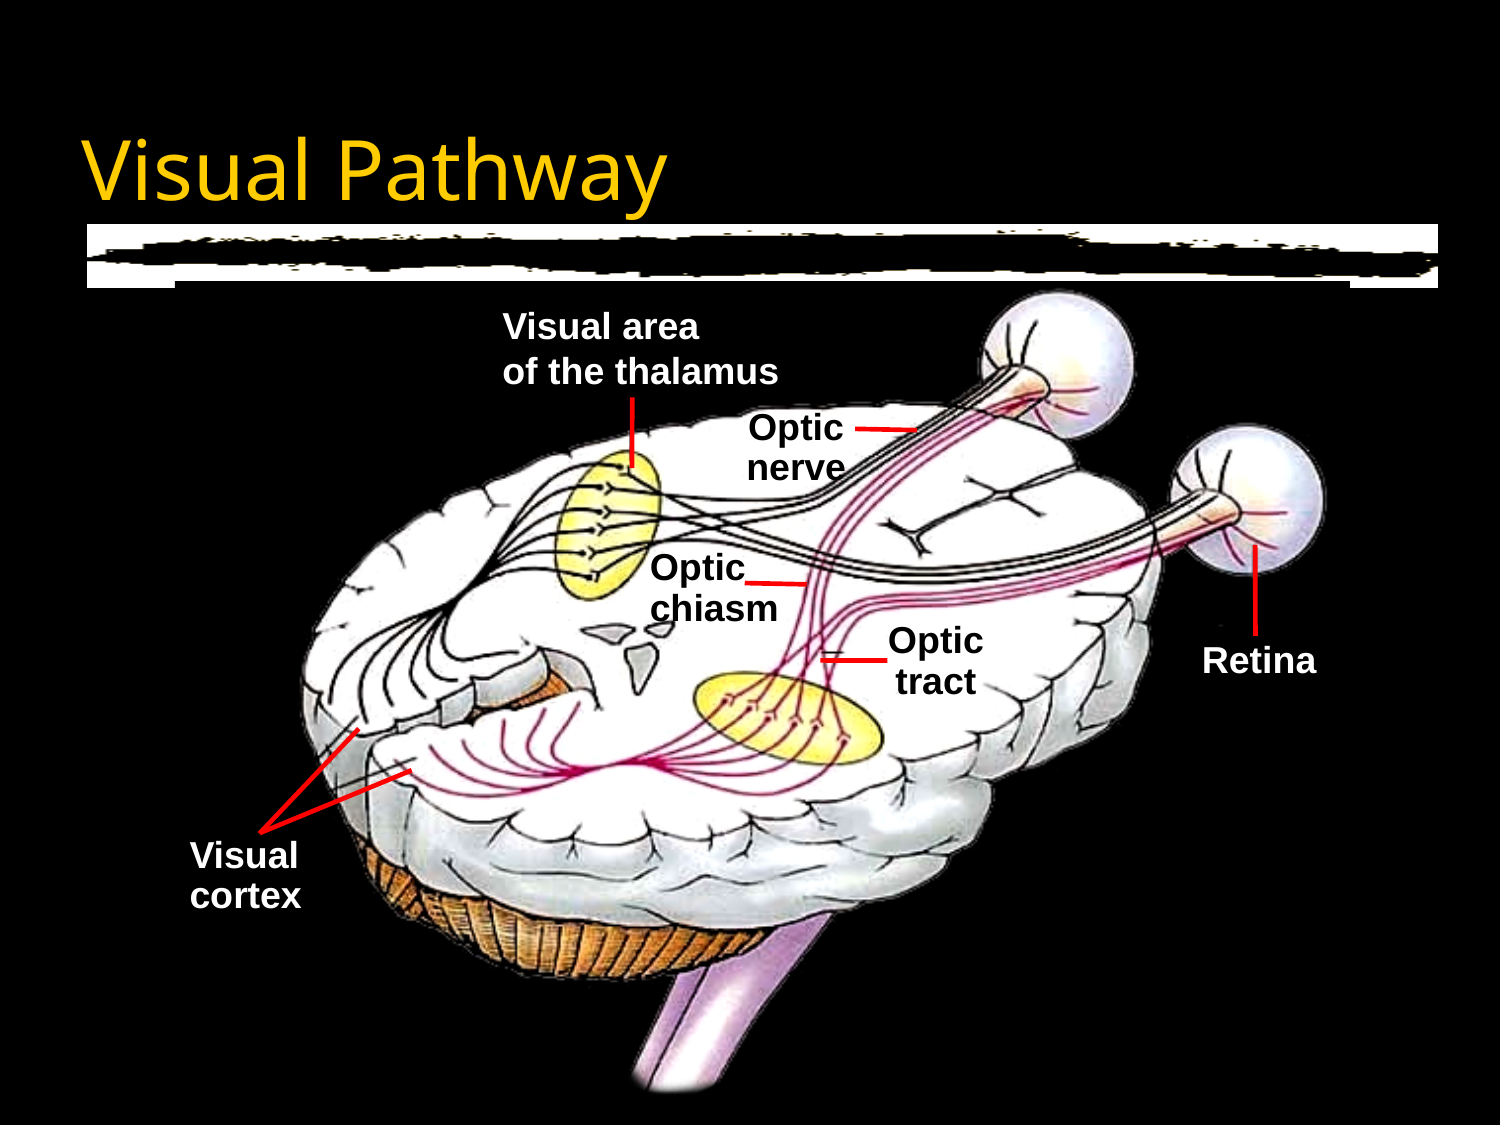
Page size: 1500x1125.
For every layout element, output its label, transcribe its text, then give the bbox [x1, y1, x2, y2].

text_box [174, 281, 1351, 1123]
title Visual Pathway [66, 37, 1342, 226]
